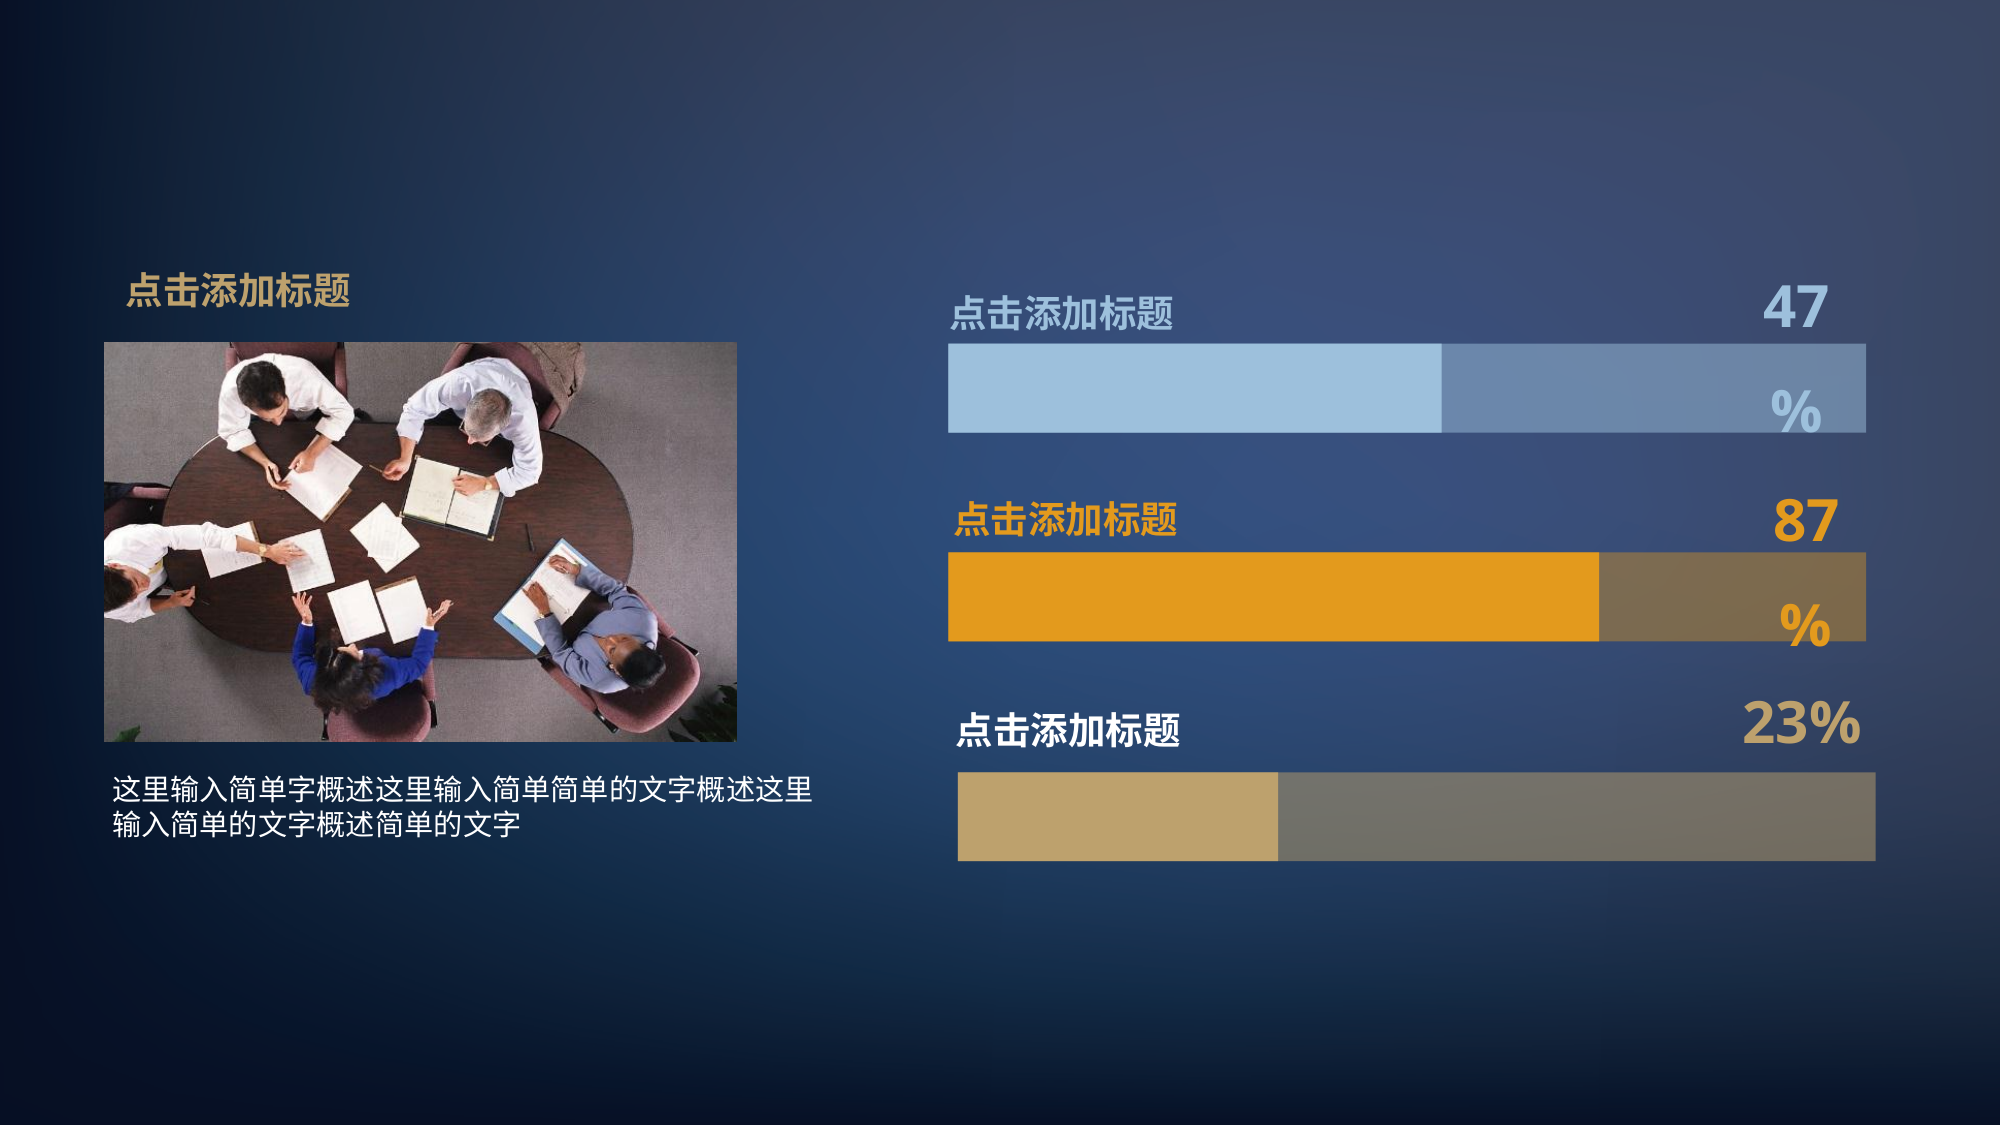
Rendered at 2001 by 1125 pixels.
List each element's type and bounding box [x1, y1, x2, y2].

text_box [948, 343, 1867, 433]
text_box [957, 772, 1876, 862]
picture [0, 0, 2000, 1125]
text_box [948, 552, 1867, 642]
